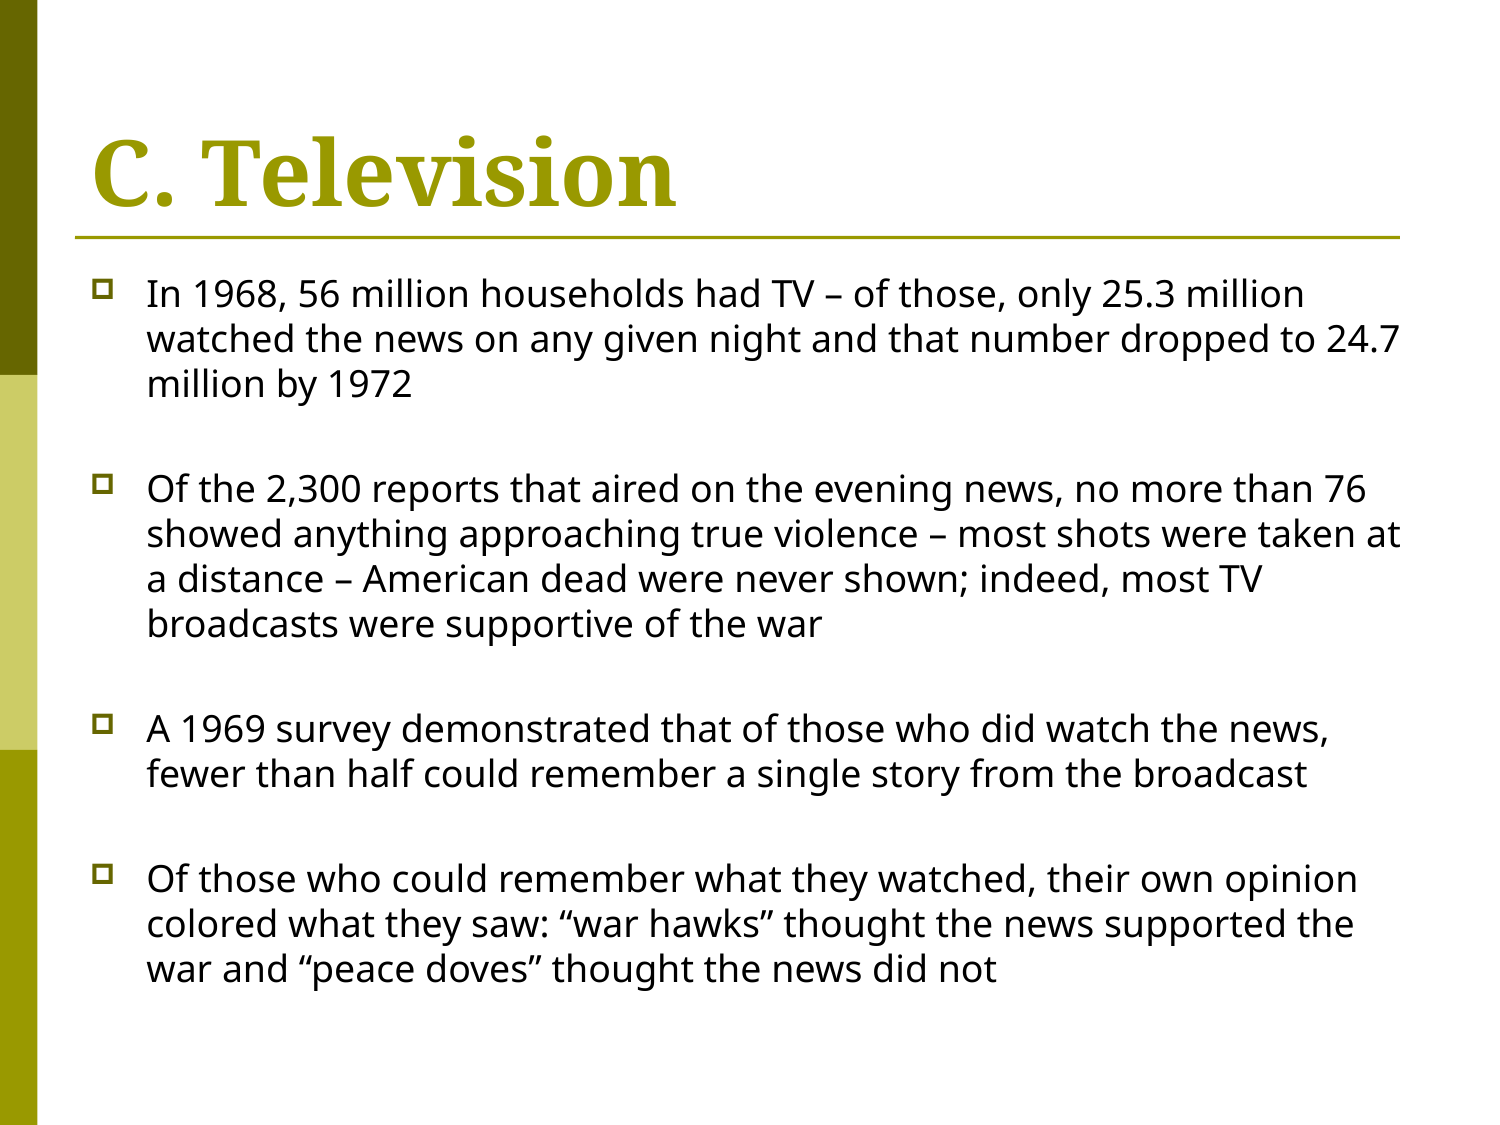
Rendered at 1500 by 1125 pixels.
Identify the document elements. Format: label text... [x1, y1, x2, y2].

title C. Television [74, 45, 1426, 233]
list In 1968, 56 million households had TV – of those, only 25.3 million watched the news on any given night and that number dropped to 24.7 million by 1972 Of the 2,300 reports that aired on the evening news, no more than 76 showed anything approaching true violence – most shots were taken at a distance – American dead were never shown; indeed, most TV broadcasts were supportive of the war A 1969 survey demonstrated that of those who did watch the news, fewer than half could remember a single story from the broadcast Of those who could remember what they watched, their own opinion colored what they saw: “war hawks” thought the news supported the war and “peace doves” thought the news did not [74, 262, 1426, 1006]
